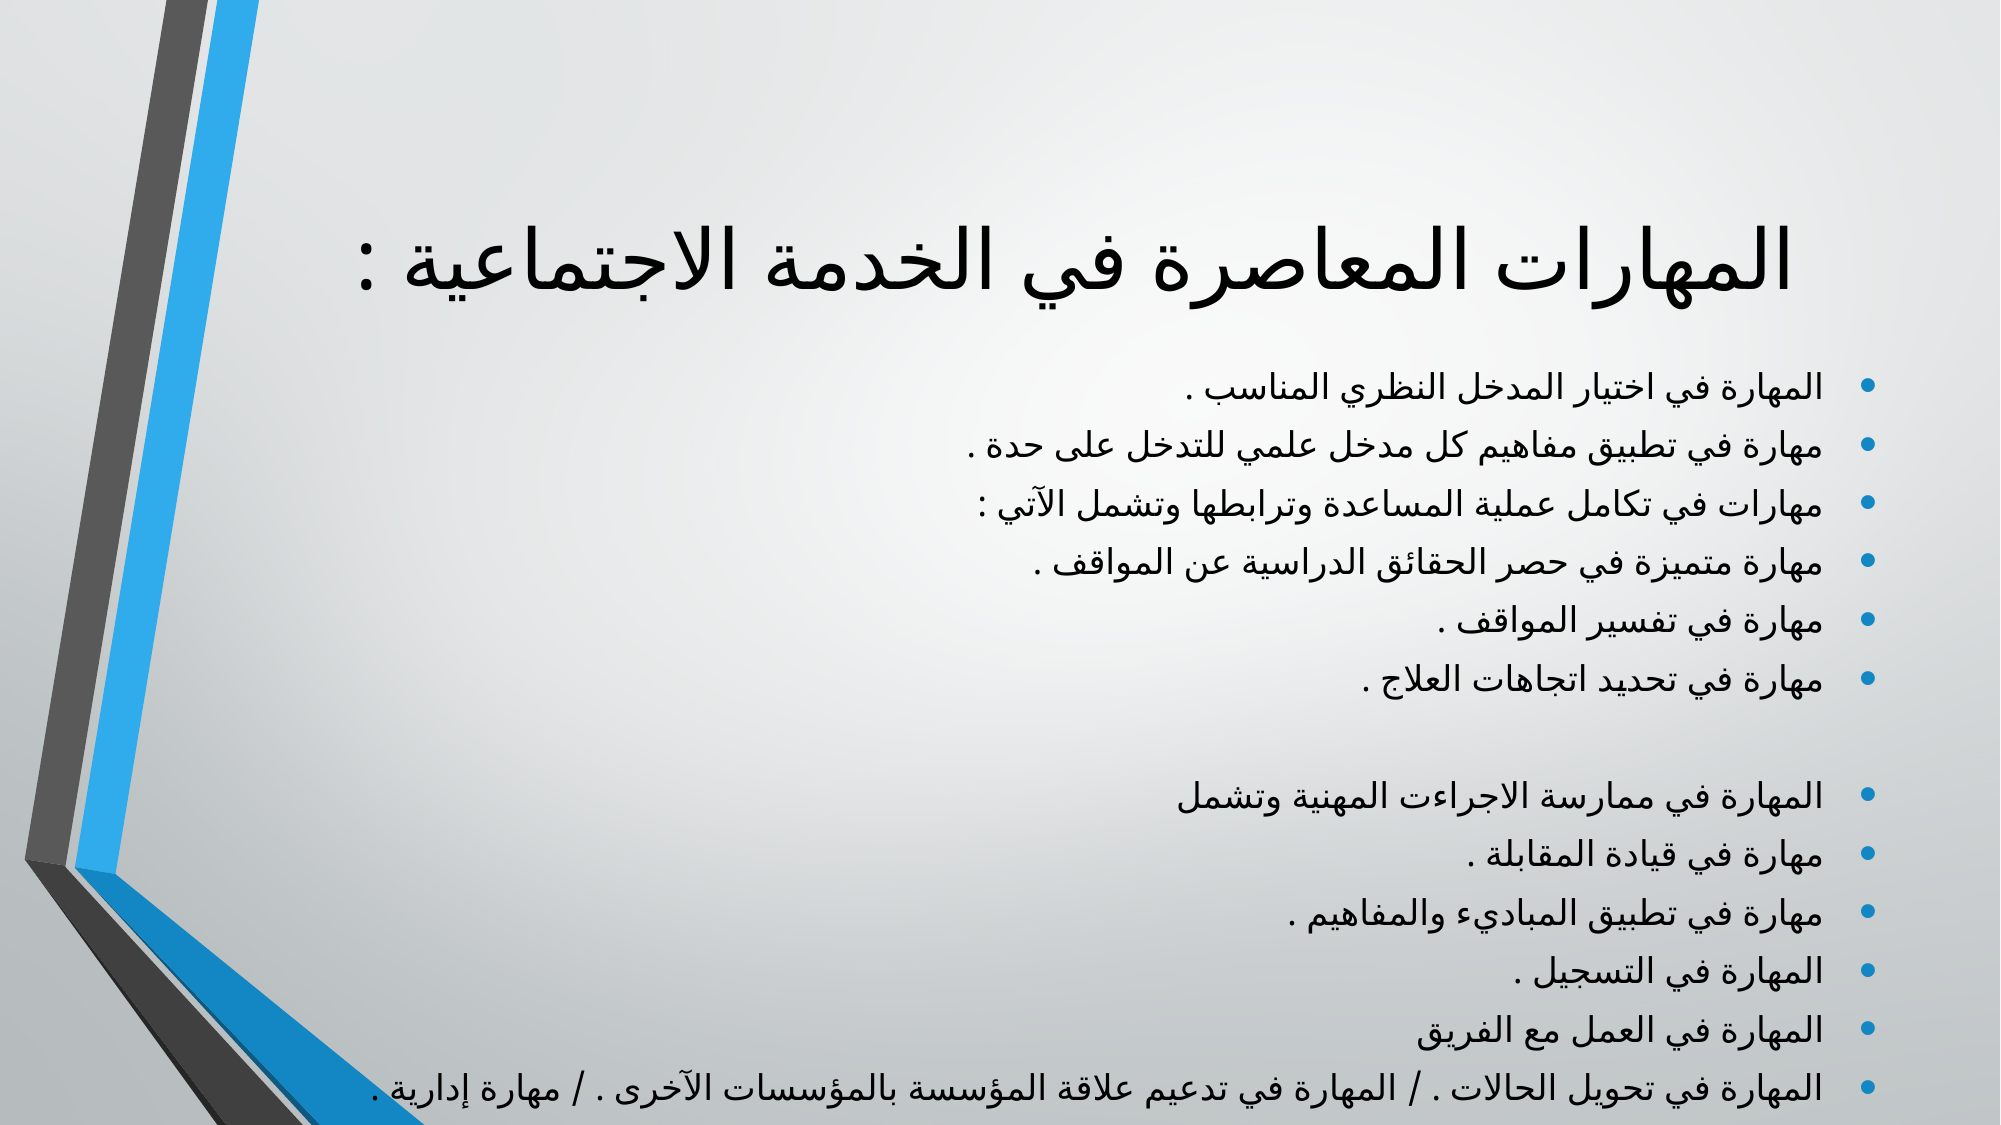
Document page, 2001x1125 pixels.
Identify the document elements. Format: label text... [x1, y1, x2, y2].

list المهارة في اختيار المدخل النظري المناسب . مهارة في تطبيق مفاهيم كل مدخل علمي للتدخل على حدة . مهارات في تكامل عملية المساعدة وترابطها وتشمل الآتي : مهارة متميزة في حصر الحقائق الدراسية عن المواقف . مهارة في تفسير المواقف . مهارة في تحديد اتجاهات العلاج . المهارة في ممارسة الاجراءت المهنية وتشمل مهارة في قيادة المقابلة . مهارة في تطبيق المباديء والمفاهيم . المهارة في التسجيل . المهارة في العمل مع الفريق المهارة في تحويل الحالات . / المهارة في تدعيم علاقة المؤسسة بالمؤسسات الآخرى . / مهارة إدارية . [243, 356, 1887, 1125]
title المهارات المعاصرة في الخدمة الاجتماعية : [243, 112, 1887, 356]
